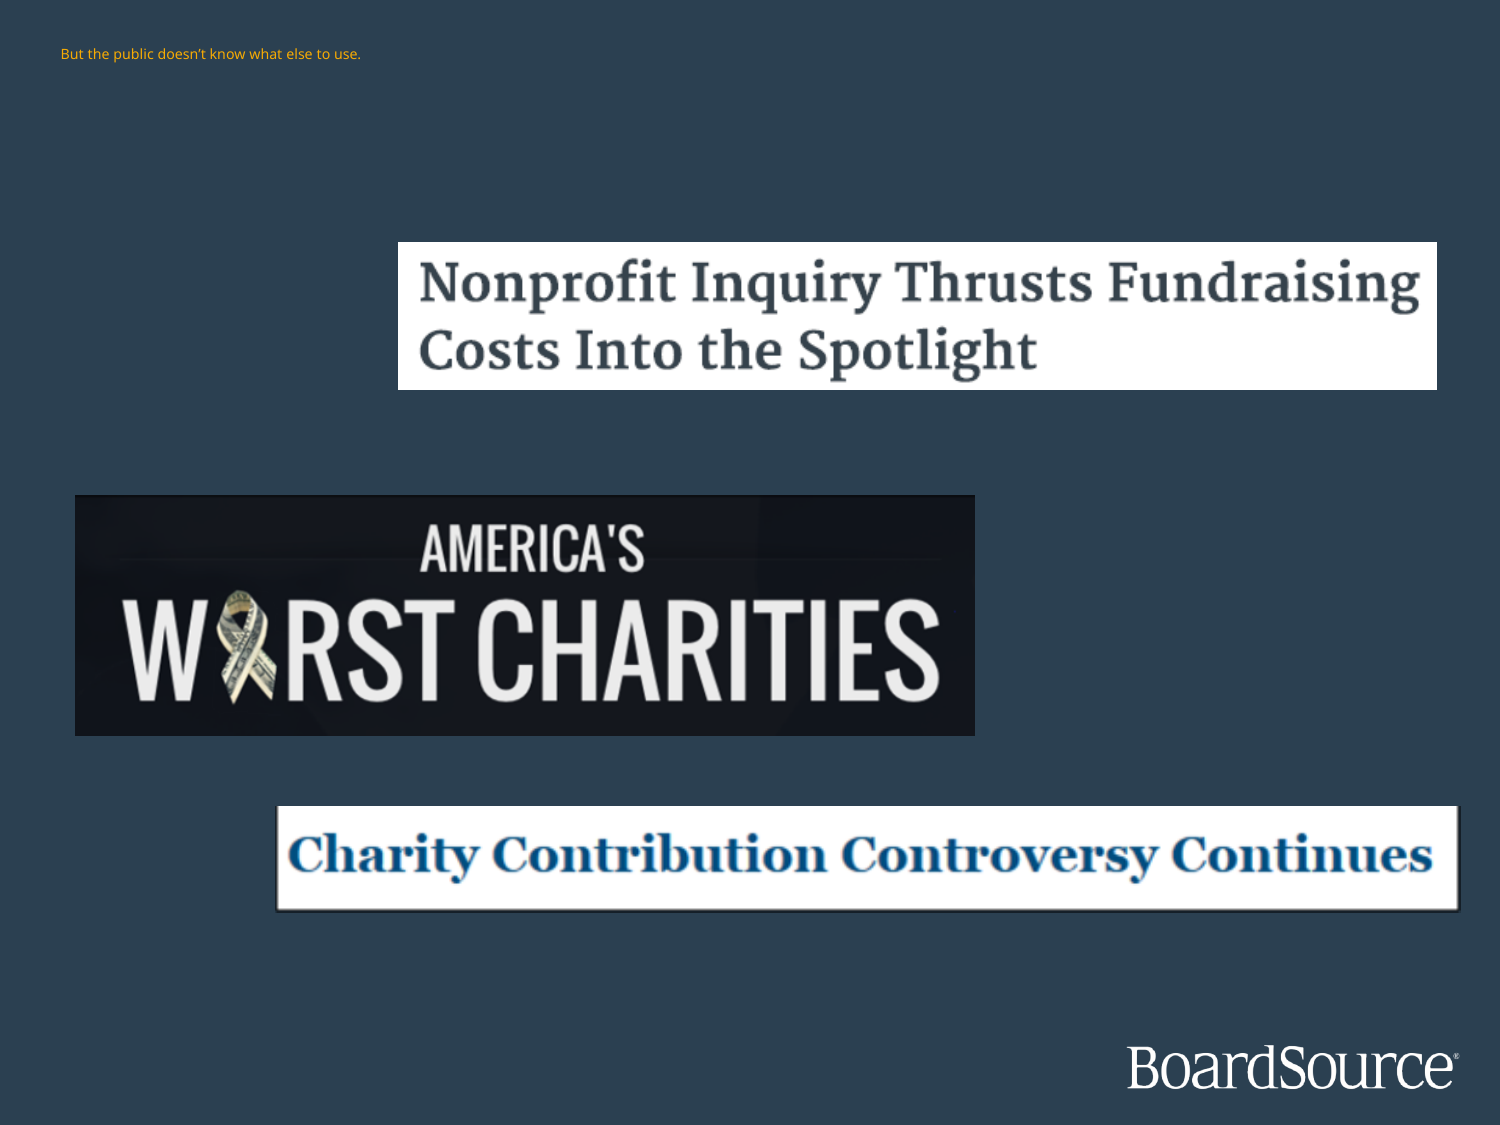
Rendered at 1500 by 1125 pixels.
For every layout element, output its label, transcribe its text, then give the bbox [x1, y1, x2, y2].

picture [74, 494, 976, 736]
picture [1124, 1043, 1463, 1091]
picture [399, 243, 1437, 389]
title But the public doesn’t know what else to use. [45, 37, 1482, 375]
picture [274, 806, 1462, 913]
